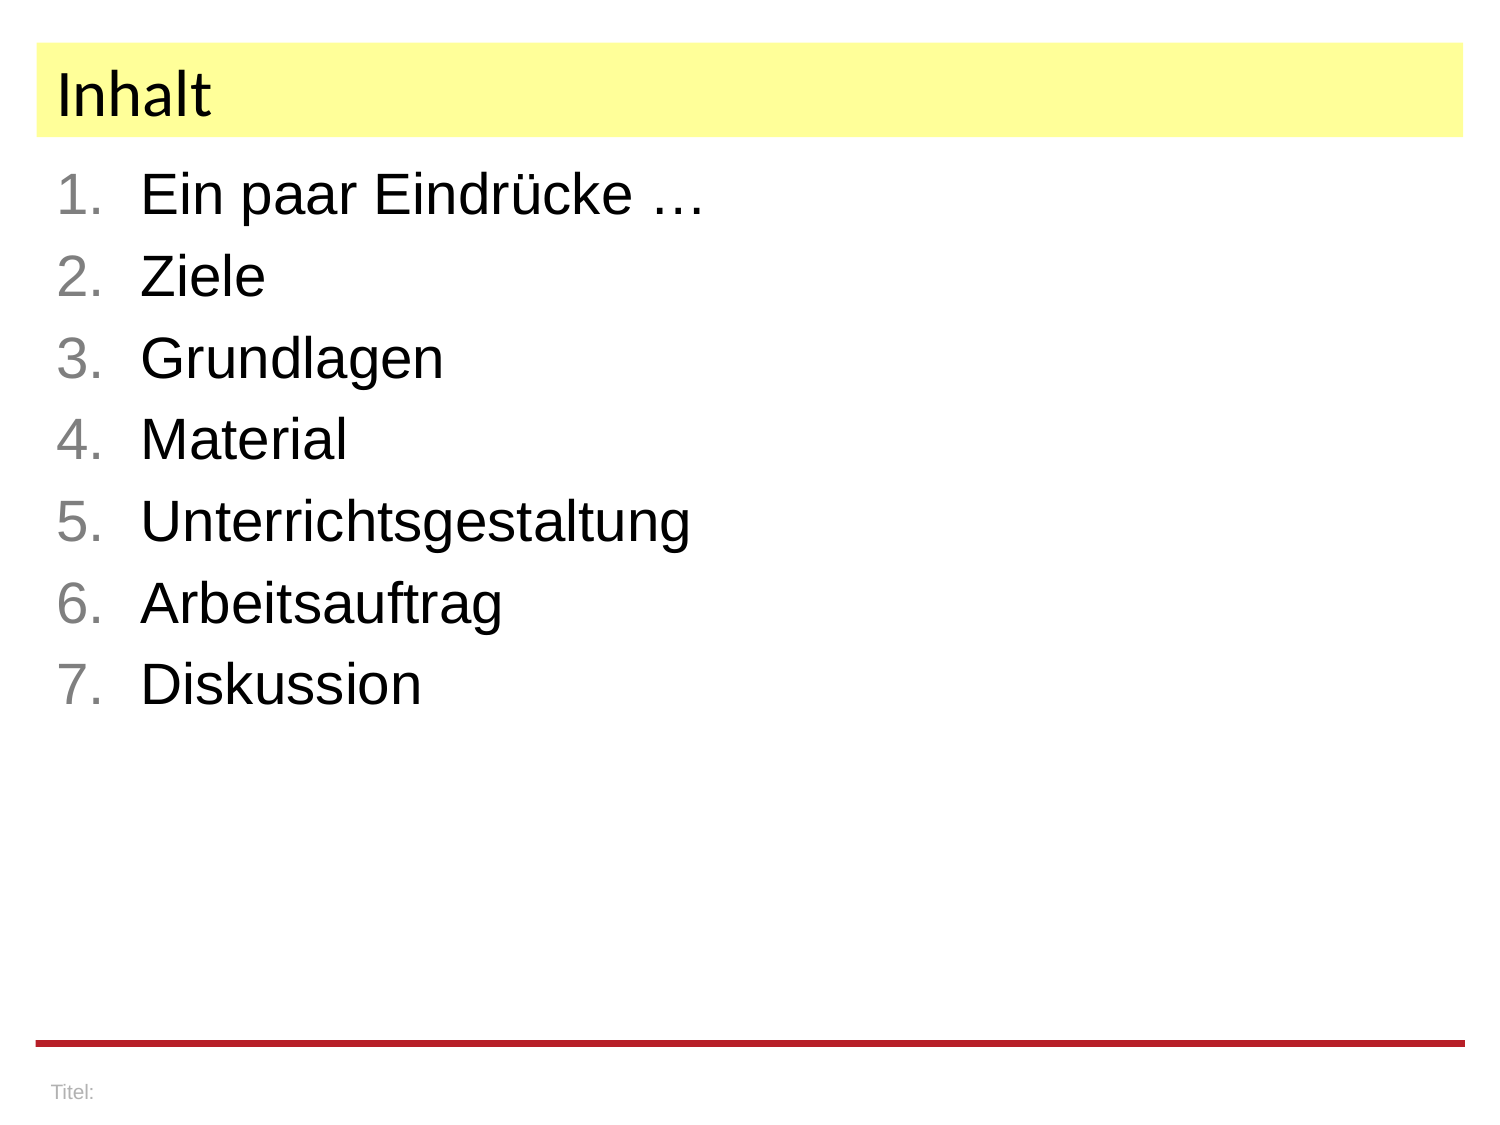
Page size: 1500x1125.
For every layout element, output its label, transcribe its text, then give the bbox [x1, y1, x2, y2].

title Inhalt [41, 42, 1459, 149]
list Ein paar Eindrücke … Ziele Grundlagen Material Unterrichtsgestaltung Arbeitsauftrag Diskussion [41, 149, 1459, 1024]
footer Titel: [35, 1061, 768, 1122]
